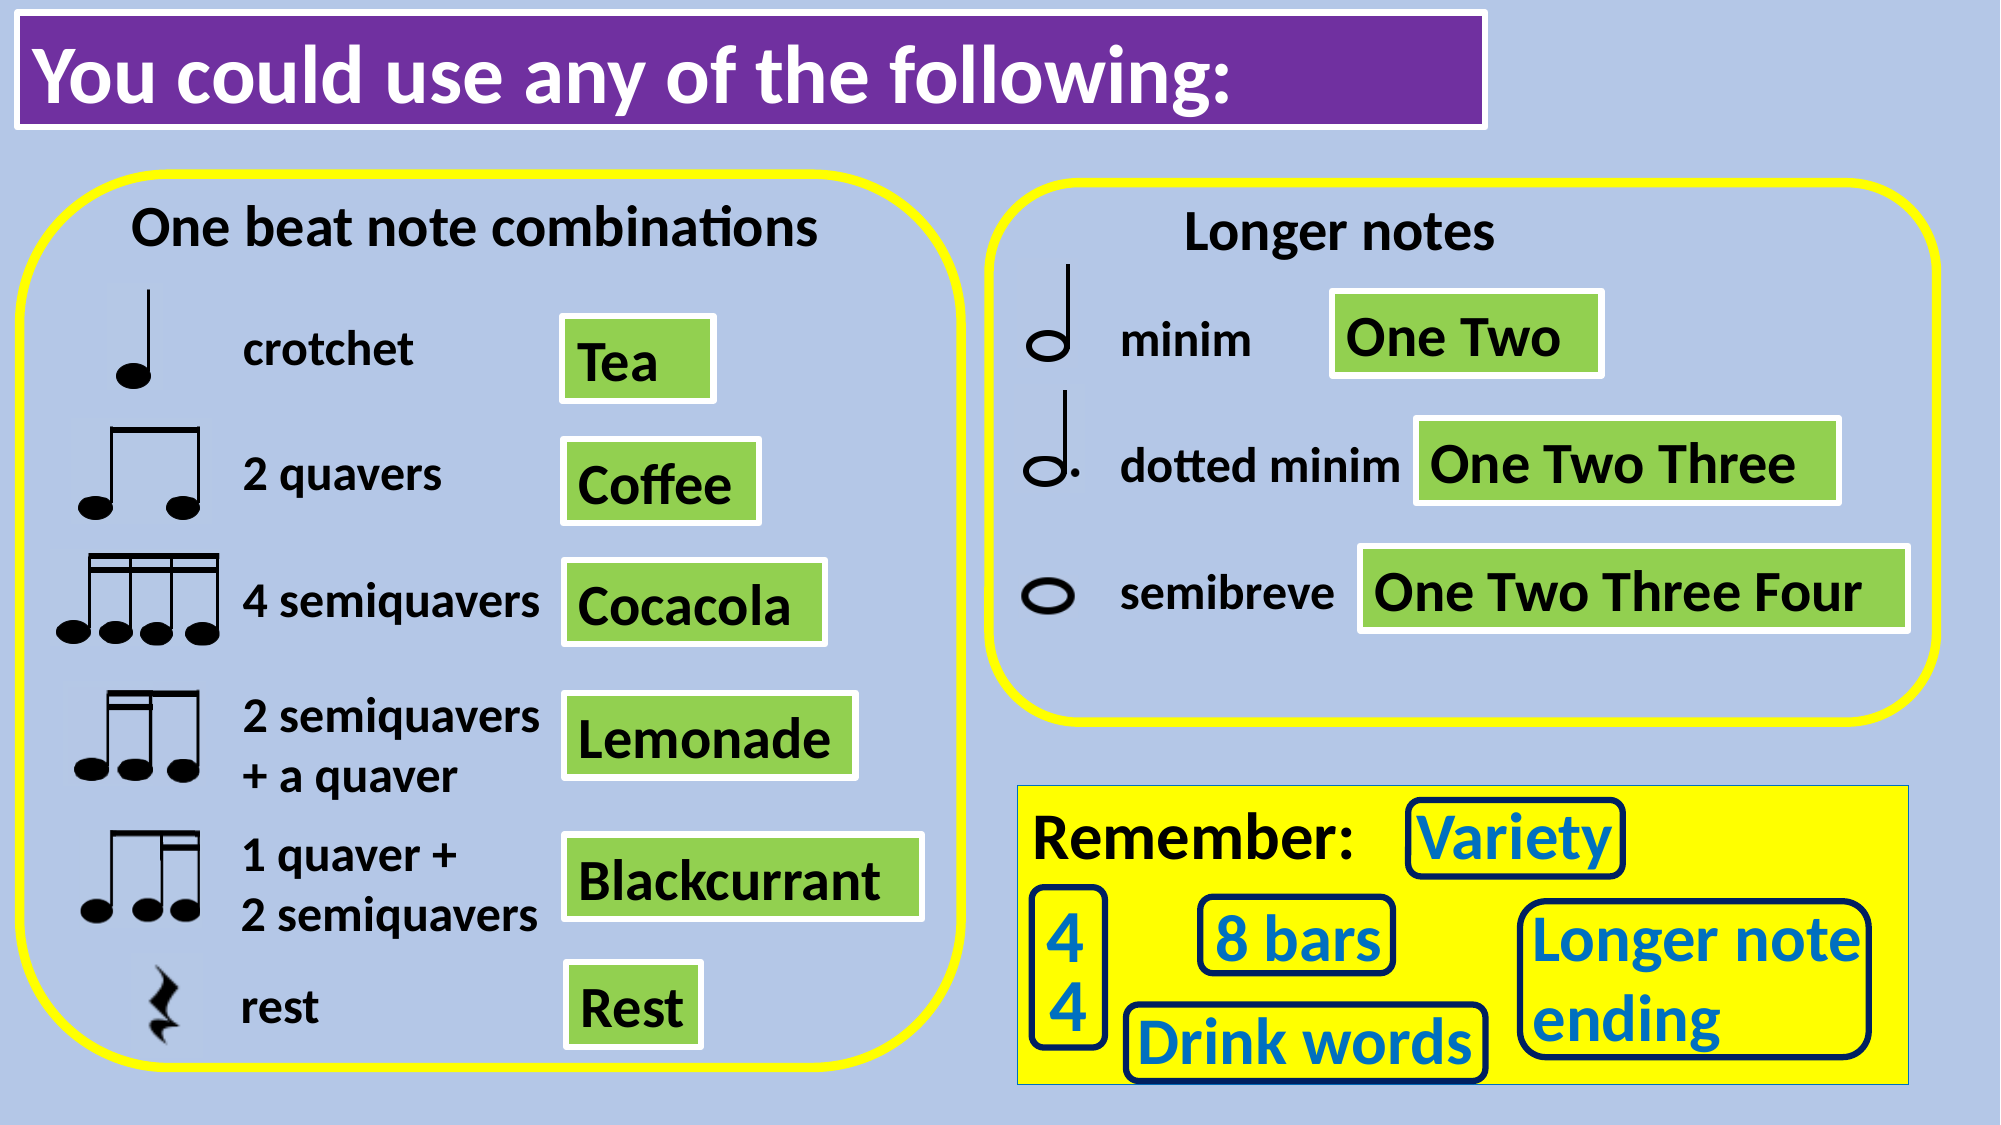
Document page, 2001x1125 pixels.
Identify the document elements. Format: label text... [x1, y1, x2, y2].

picture [50, 549, 220, 646]
text_box rest [225, 966, 475, 1042]
text_box Remember: Variety Drink words [1017, 785, 1909, 1085]
text_box You could use any of the following: [17, 12, 1486, 128]
text_box One Two Three Four [1360, 545, 1909, 631]
text_box [1407, 798, 1624, 878]
text_box 4 [1031, 880, 1114, 949]
picture [1017, 258, 1078, 368]
text_box minim [1105, 298, 1332, 374]
picture [79, 830, 203, 928]
text_box semibreve [1105, 551, 1360, 627]
text_box Tea [562, 316, 714, 401]
text_box [18, 182, 963, 1069]
text_box [123, 173, 857, 180]
text_box One beat note combinations [116, 180, 865, 266]
text_box dotted minim [1105, 425, 1415, 501]
text_box 1 quaver + 2 semiquavers [225, 814, 607, 950]
text_box Blackcurrant [564, 834, 923, 920]
text_box 4 semiquavers [227, 559, 564, 635]
text_box Lemonade [564, 692, 856, 778]
text_box One Two [1332, 290, 1602, 376]
text_box 8 bars [1200, 886, 1491, 982]
text_box 2 quavers [227, 432, 609, 508]
text_box Cocacola [564, 559, 825, 645]
text_box Coffee [563, 438, 760, 524]
picture [1014, 384, 1085, 494]
text_box Longer notes [1170, 184, 1551, 270]
picture [63, 681, 206, 786]
text_box [1124, 1003, 1487, 1083]
text_box [1030, 886, 1107, 1049]
picture [71, 418, 212, 524]
text_box Longer note ending [1517, 887, 1895, 1062]
text_box Rest [566, 962, 701, 1047]
picture [131, 953, 203, 1058]
text_box crotchet [228, 308, 609, 384]
text_box 4 [1106, 949, 1117, 1033]
text_box 2 semiquavers + a quaver [227, 675, 609, 810]
picture [107, 283, 163, 390]
text_box [987, 181, 1938, 724]
picture [1018, 575, 1079, 618]
text_box [1518, 900, 1870, 1059]
text_box One Two Three [1415, 418, 1839, 503]
